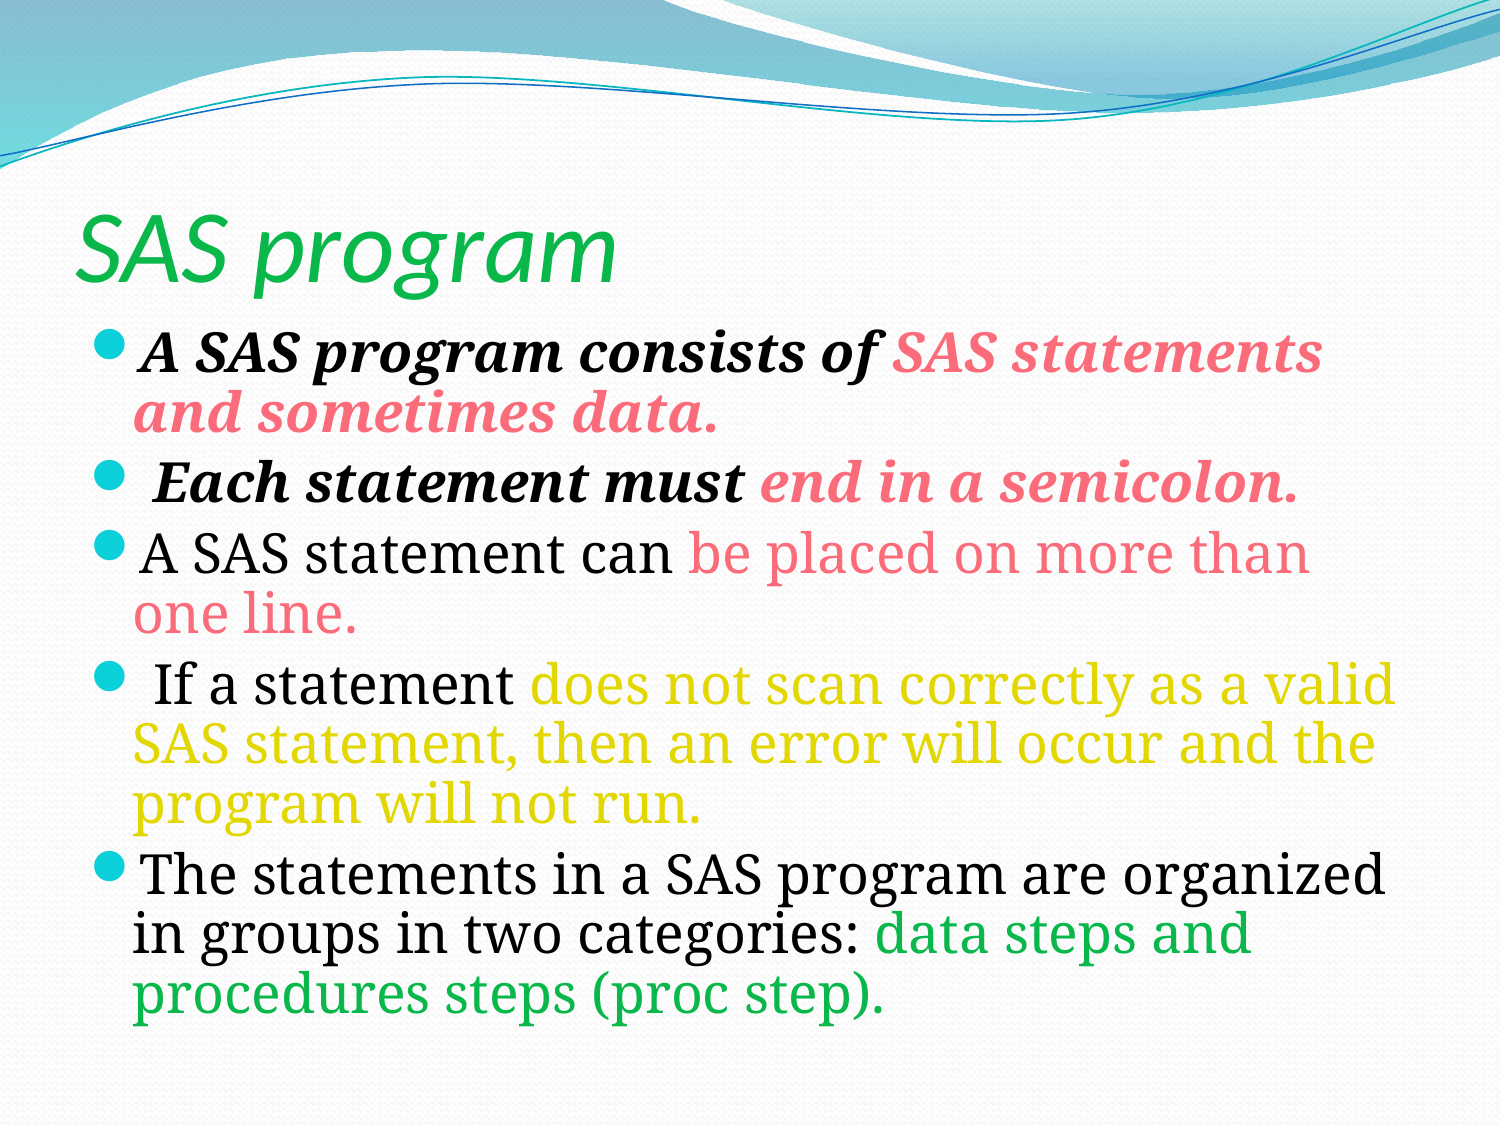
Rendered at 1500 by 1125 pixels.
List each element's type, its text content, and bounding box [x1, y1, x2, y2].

list A SAS program consists of SAS statements and sometimes data. Each statement must end in a semicolon. A SAS statement can be placed on more than one line. If a statement does not scan correctly as a valid SAS statement, then an error will occur and the program will not run. The statements in a SAS program are organized in groups in two categories: data steps and procedures steps (proc step). [75, 317, 1425, 1038]
title SAS program [75, 115, 1425, 303]
